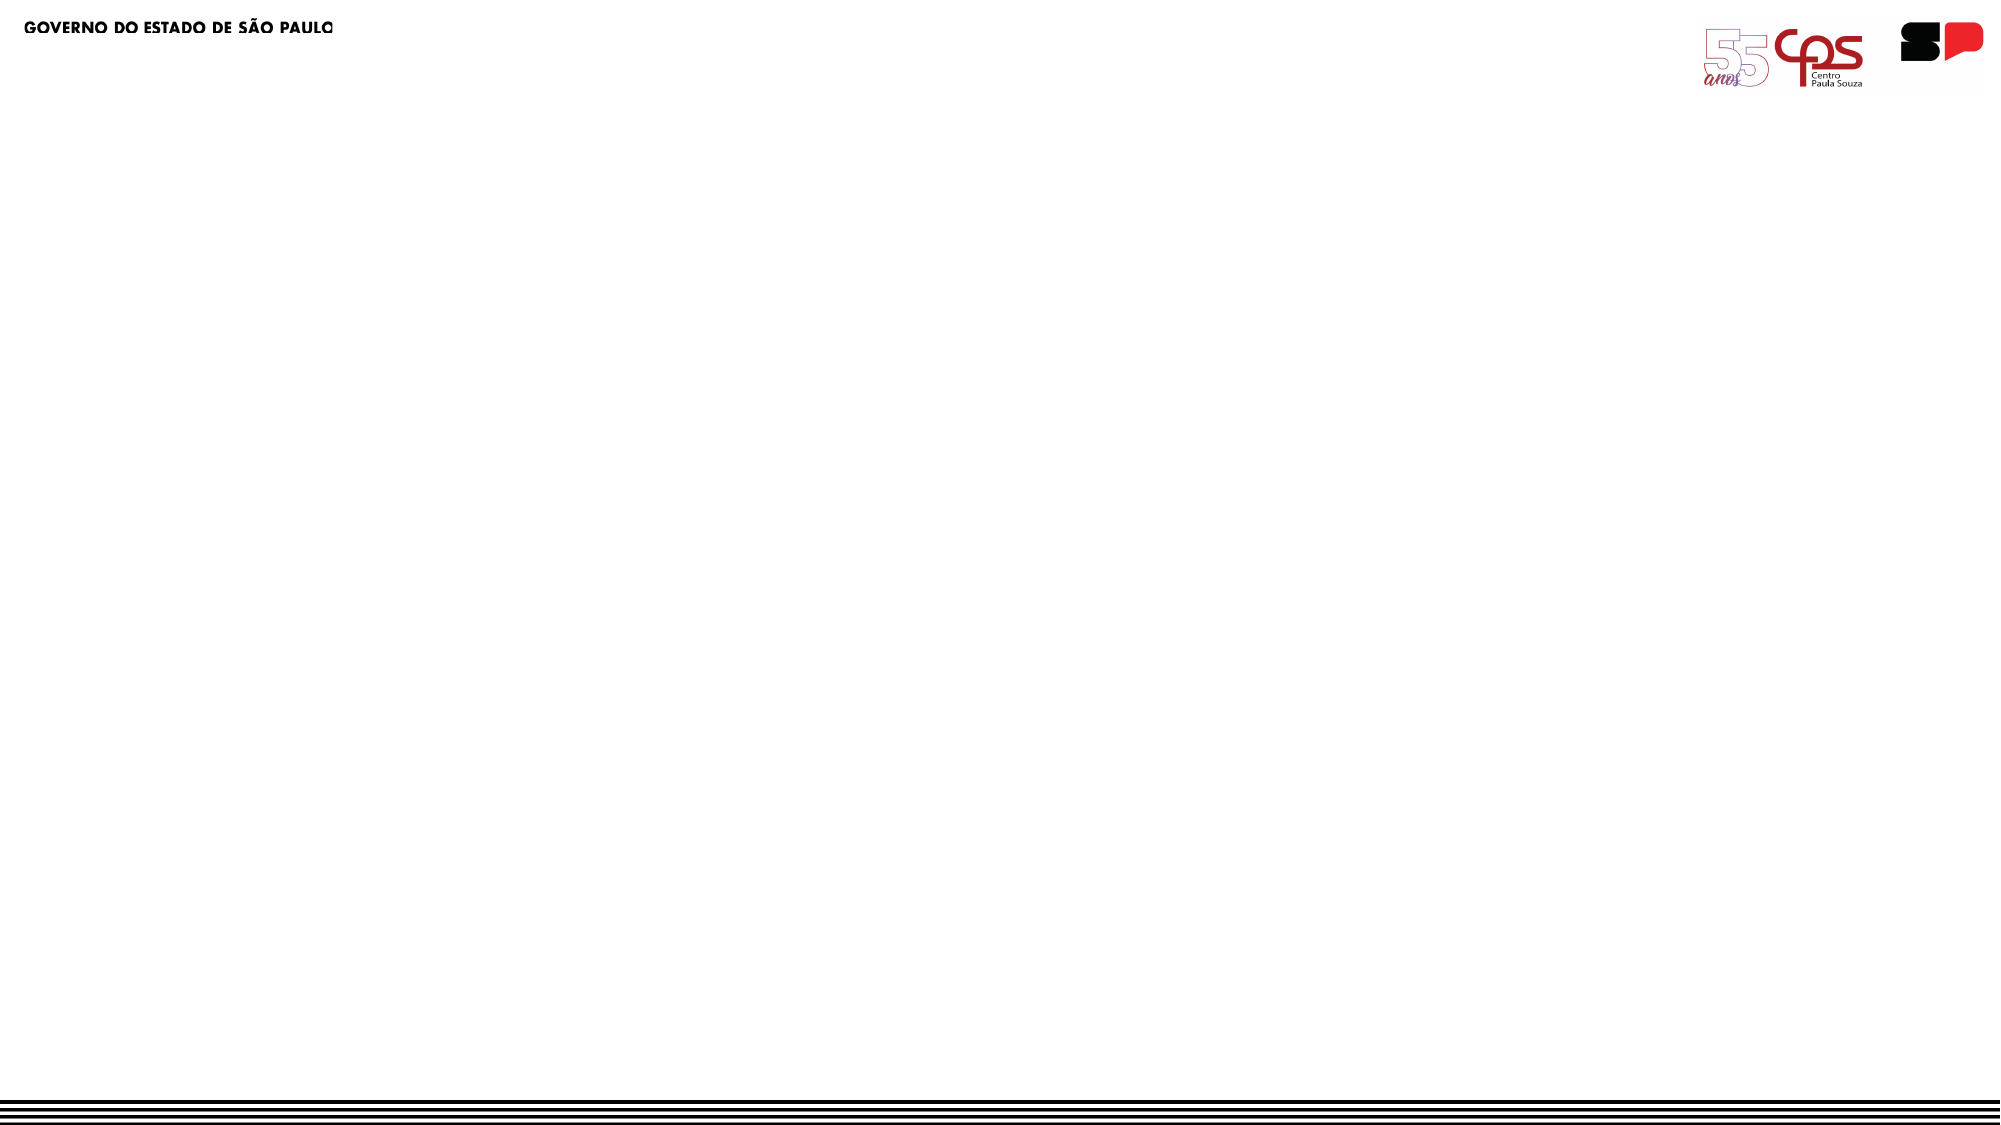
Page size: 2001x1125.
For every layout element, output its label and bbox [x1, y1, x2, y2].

picture [1695, 16, 1985, 94]
